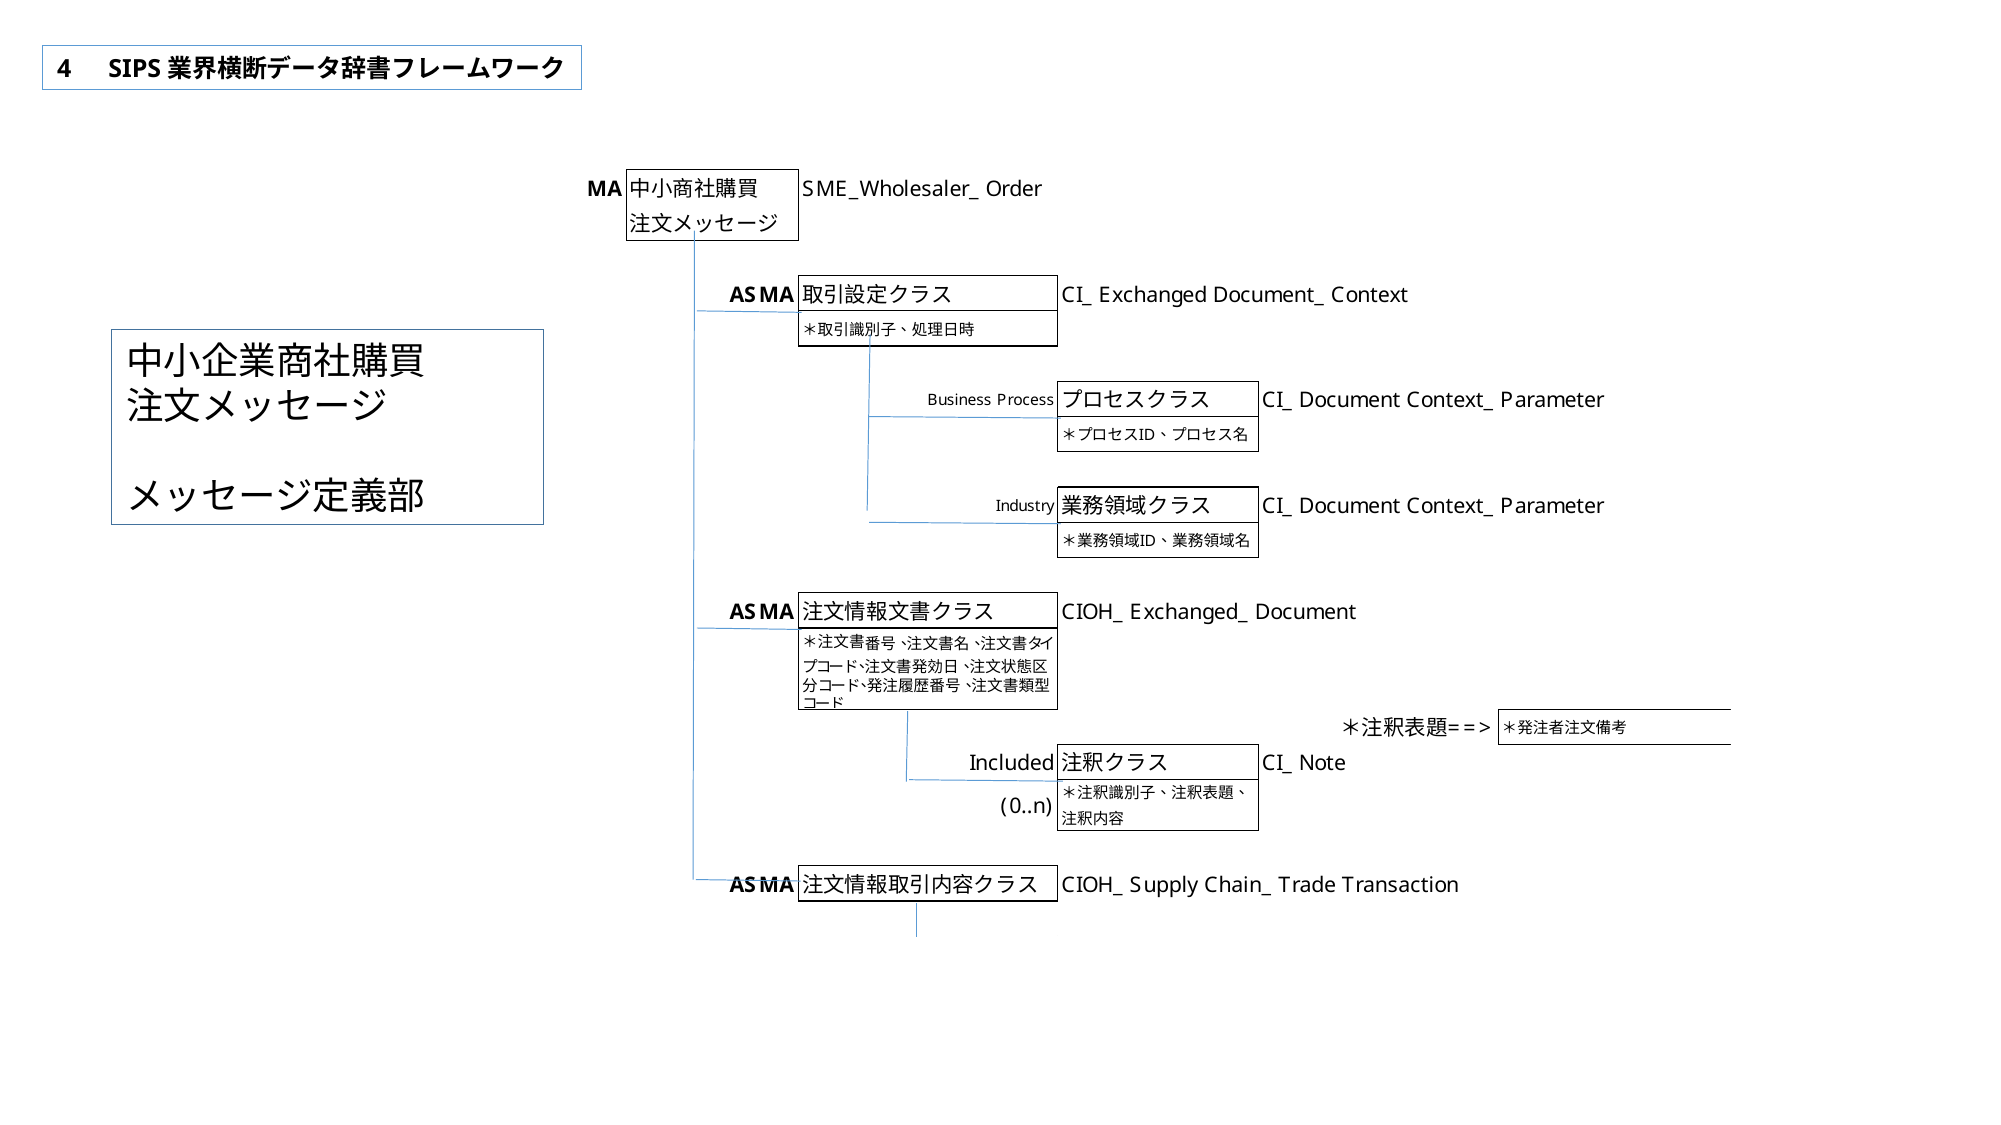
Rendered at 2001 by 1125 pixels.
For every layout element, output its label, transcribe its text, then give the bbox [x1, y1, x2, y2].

text_box 中小企業商社購買 注文メッセージ メッセージ定義部 [111, 329, 544, 525]
text_box 4 SIPS業界横断データ辞書フレームワーク [42, 45, 582, 90]
picture [577, 169, 1732, 937]
